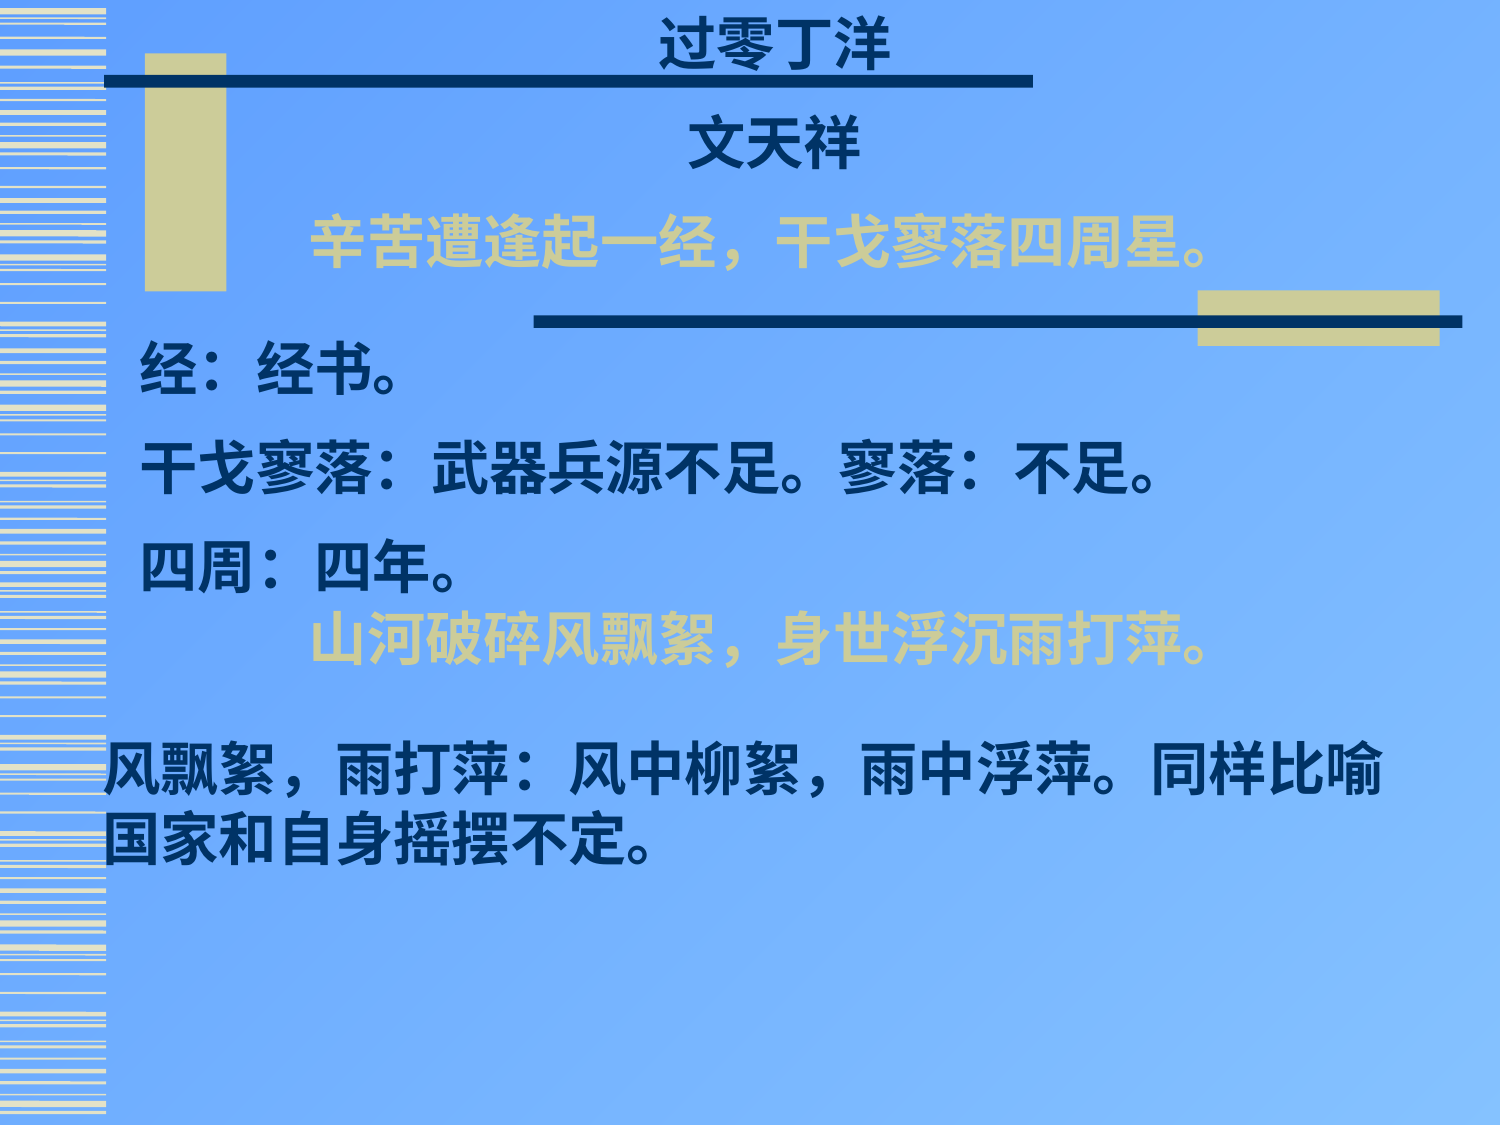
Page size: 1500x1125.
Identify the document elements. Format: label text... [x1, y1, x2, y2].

text_box [137, 287, 1363, 363]
text_box 经：经书。 干戈寥落：武器兵源不足。寥落：不足。 四周：四年。 [125, 324, 1288, 693]
text_box 风飘絮，雨打萍：风中柳絮，雨中浮萍。同样比喻国家和自身摇摆不定。 [87, 725, 1450, 965]
text_box 过零丁洋 文天祥 辛苦遭逢起一经，干戈寥落四周星。 山河破碎风飘絮，身世浮沉雨打萍。 [99, 0, 1450, 680]
text_box 明月 喻清高 [25, 0, 40, 8]
text_box 明月 喻清高 [0, 25, 15, 36]
